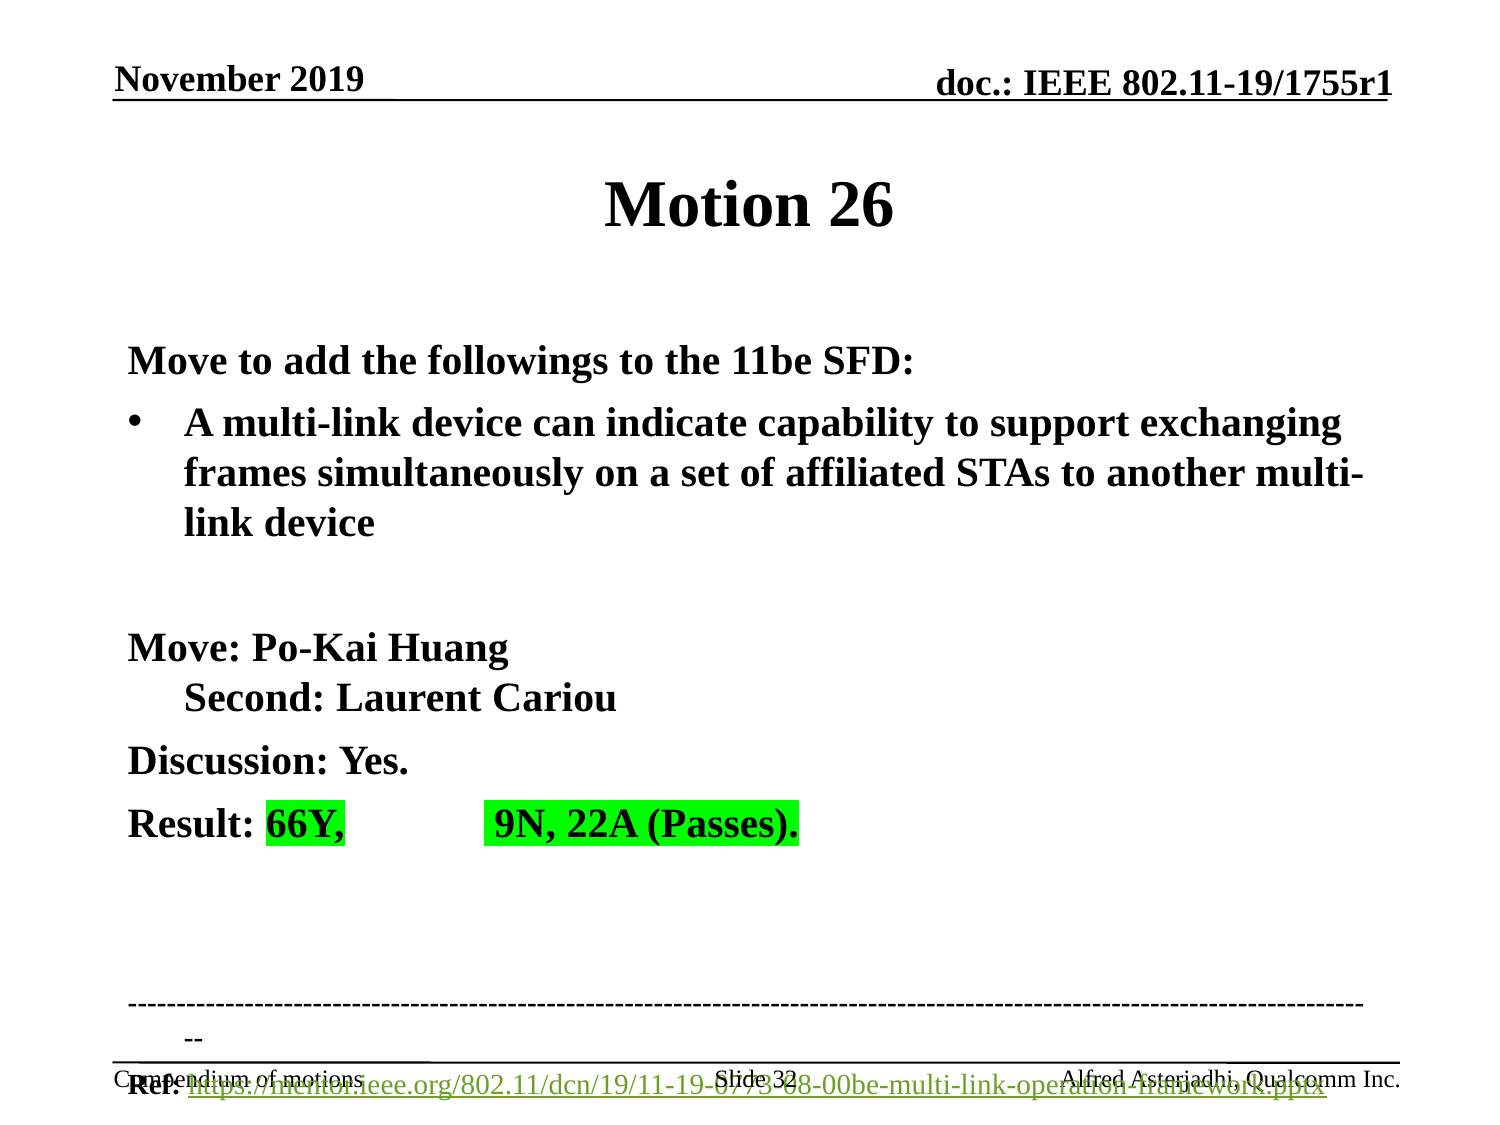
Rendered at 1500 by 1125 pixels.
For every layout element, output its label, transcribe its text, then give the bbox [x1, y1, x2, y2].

list Move to add the followings to the 11be SFD: A multi-link device can indicate capability to support exchanging frames simultaneously on a set of affiliated STAs to another multi-link device Move: Po-Kai Huang Second: Laurent Cariou Discussion: Yes. Result: 66Y, 9N, 22A (Passes). --------------------------------------------------------------------------------------------------------------------------------- Ref: https://mentor.ieee.org/802.11/dcn/19/11-19-0773-08-00be-multi-link-operation-framework.pptx [112, 324, 1388, 1063]
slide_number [114, 54, 423, 100]
title Motion 26 [112, 112, 1388, 288]
slide_number Slide 32 [712, 1061, 800, 1123]
footer Alfred Asterjadhi, Qualcomm Inc. [878, 1061, 1402, 1093]
